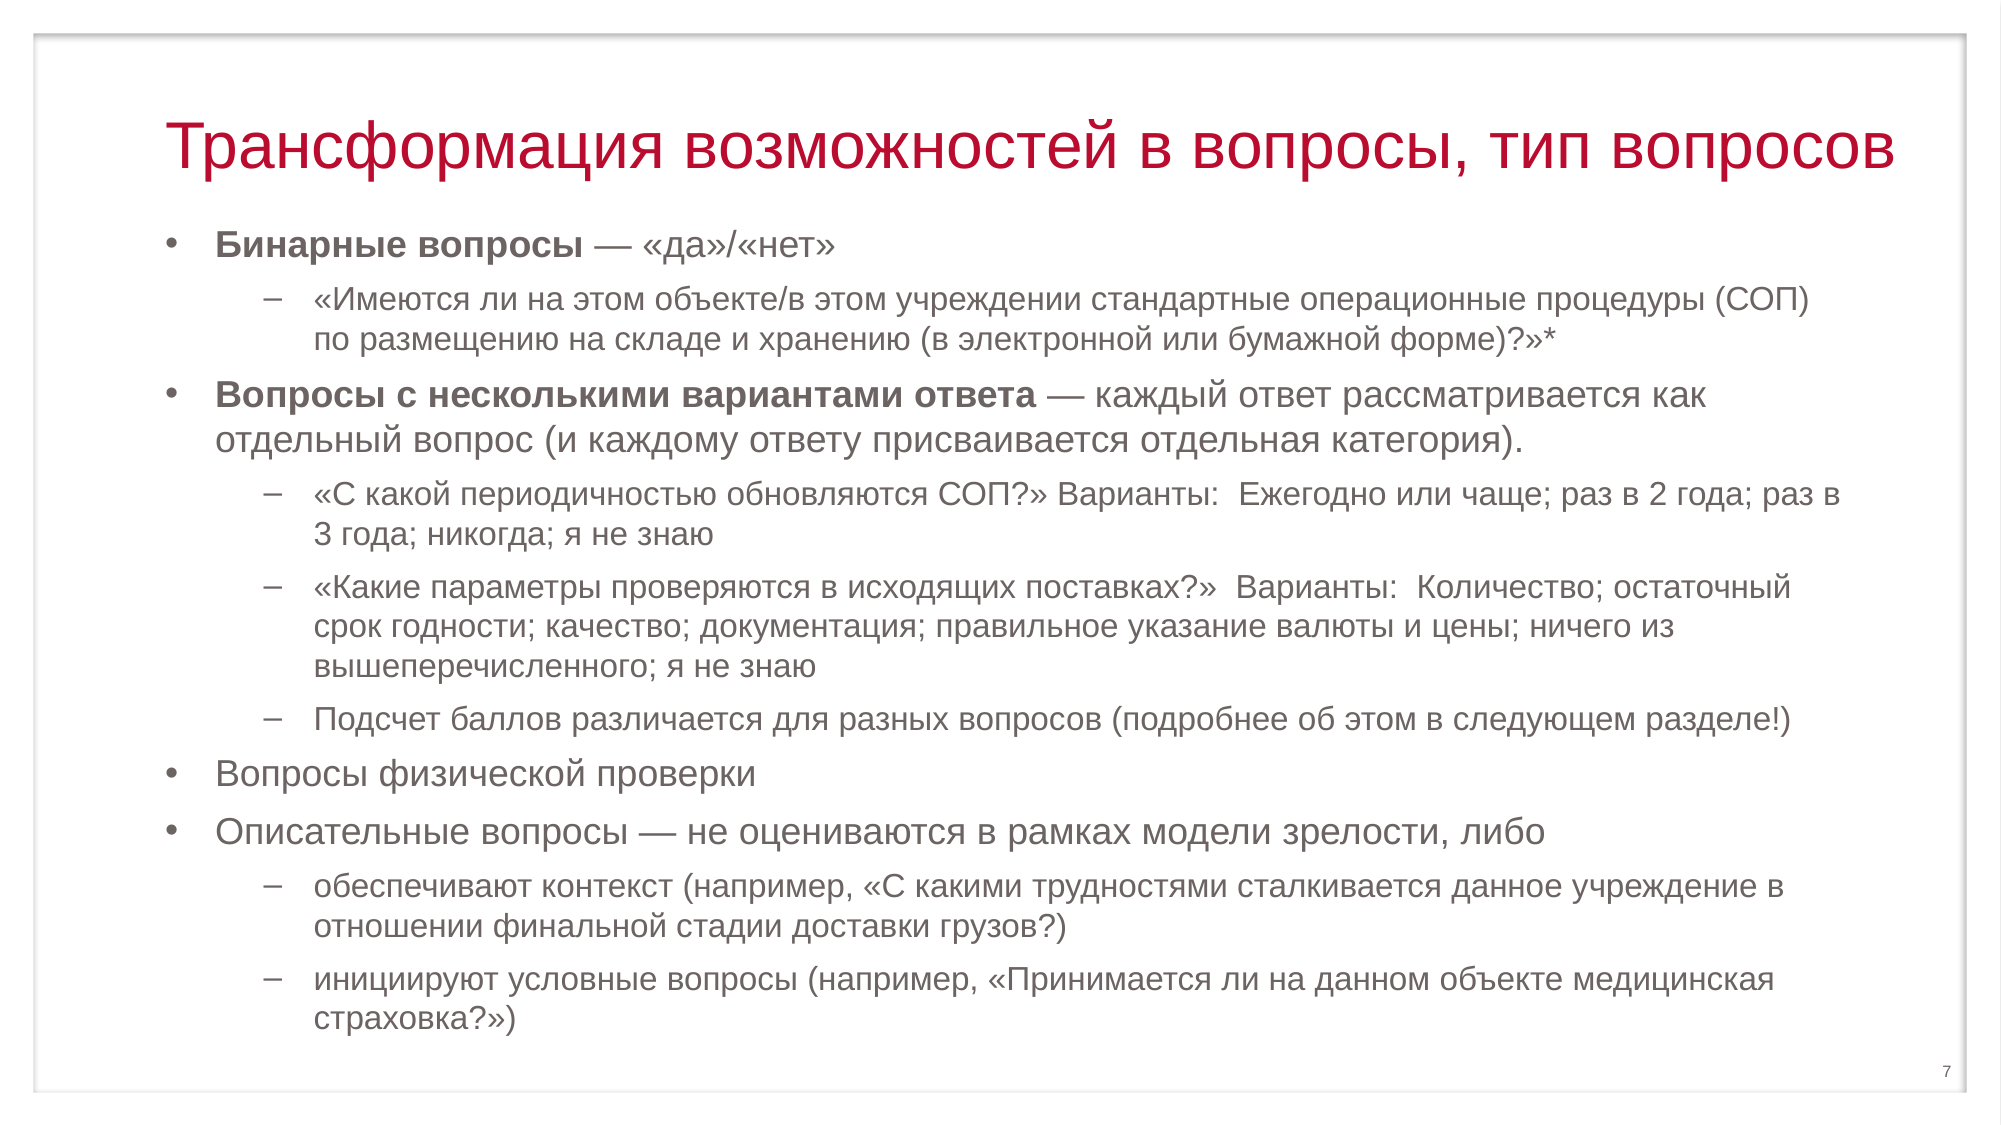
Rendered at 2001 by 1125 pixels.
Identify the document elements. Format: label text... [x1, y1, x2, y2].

slide_number 7 [1867, 1053, 1967, 1089]
title Трансформация возможностей в вопросы, тип вопросов [150, 14, 1982, 190]
list Бинарные вопросы — «да»/«нет» «Имеются ли на этом объекте/в этом учреждении стандартные операционные процедуры (СОП) по размещению на складе и хранению (в электронной или бумажной форме)?»* Вопросы с несколькими вариантами ответа — каждый ответ рассматривается как отдельный вопрос (и каждому ответу присваивается отдельная категория). «С какой периодичностью обновляются СОП?» Варианты: Ежегодно или чаще; раз в 2 года; раз в 3 года; никогда; я не знаю «Какие параметры проверяются в исходящих поставках?» Варианты: Количество; остаточный срок годности; качество; документация; правильное указание валюты и цены; ничего из вышеперечисленного; я не знаю Подсчет баллов различается для разных вопросов (подробнее об этом в следующем разделе!) Вопросы физической проверки Описательные вопросы — не оцениваются в рамках модели зрелости, либо обеспечивают контекст (например, «С какими трудностями сталкивается данное учреждение в отношении финальной стадии доставки грузов?) инициируют условные вопросы (например, «Принимается ли на данном объекте медицинская страховка?») [150, 212, 1867, 1125]
